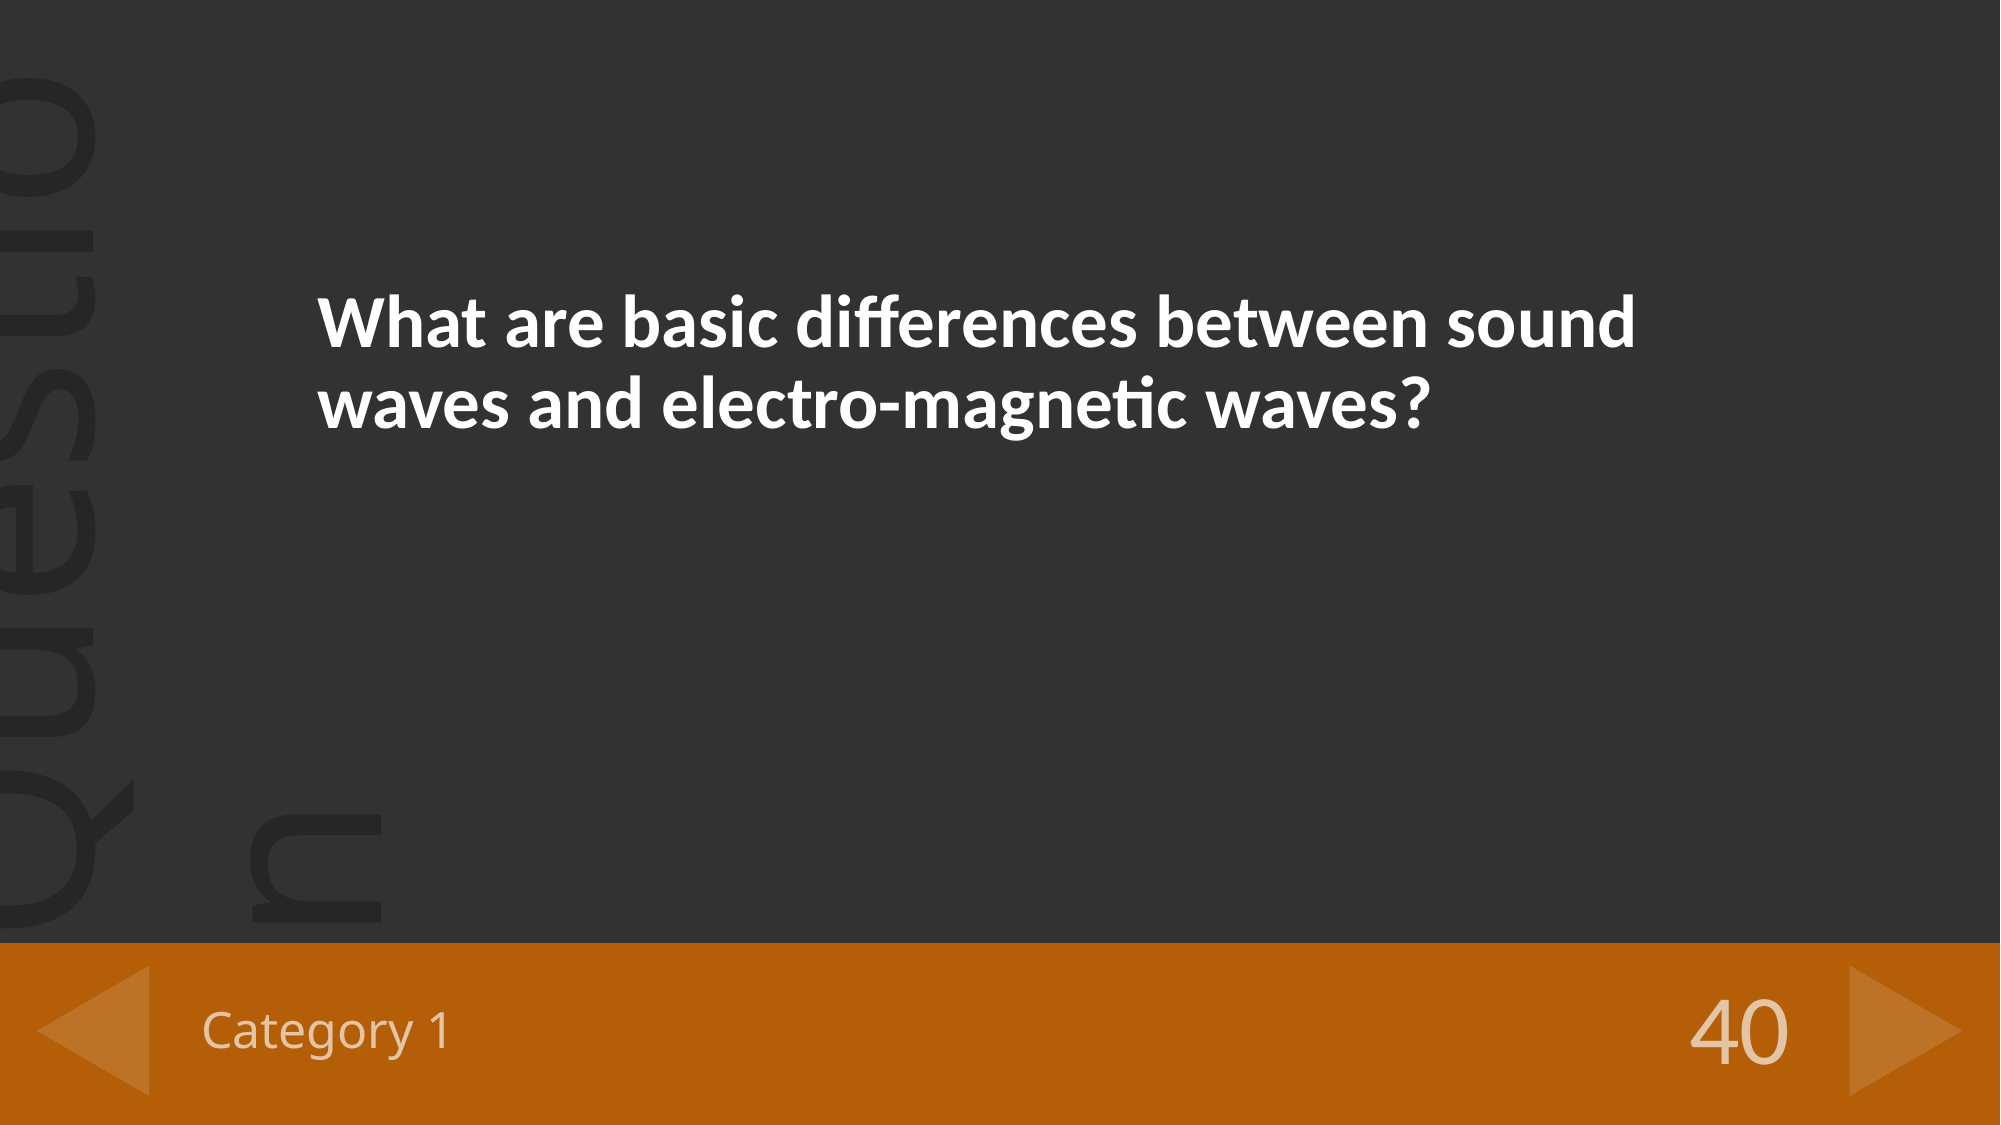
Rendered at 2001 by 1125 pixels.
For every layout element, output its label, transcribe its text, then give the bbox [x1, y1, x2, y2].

list What are basic differences between sound waves and electro-magnetic waves? [302, 173, 1760, 636]
title Category 1 [185, 967, 1494, 1097]
list 40 [1494, 967, 1806, 1097]
